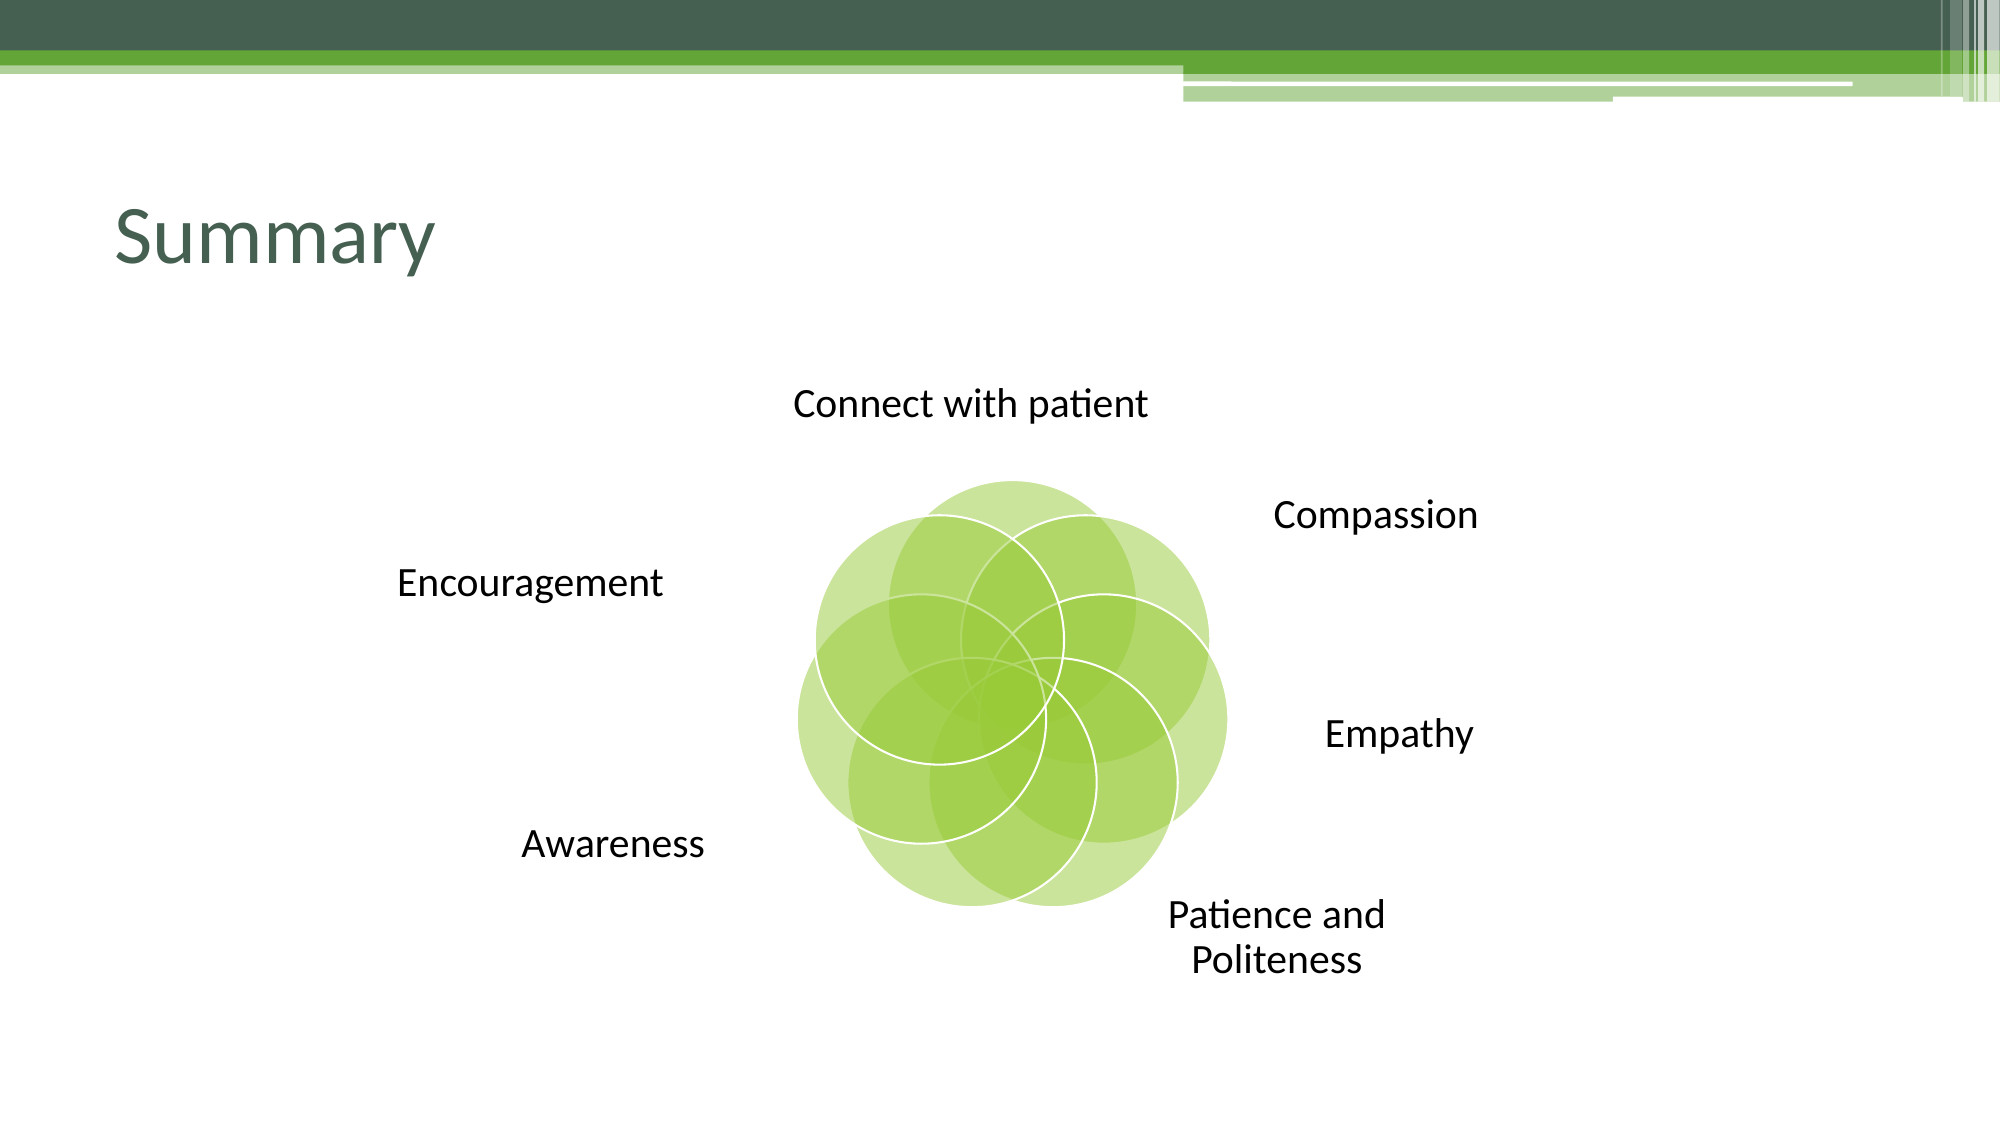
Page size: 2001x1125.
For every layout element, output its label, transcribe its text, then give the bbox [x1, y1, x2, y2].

title Summary [99, 142, 1900, 262]
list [84, 262, 1916, 1027]
